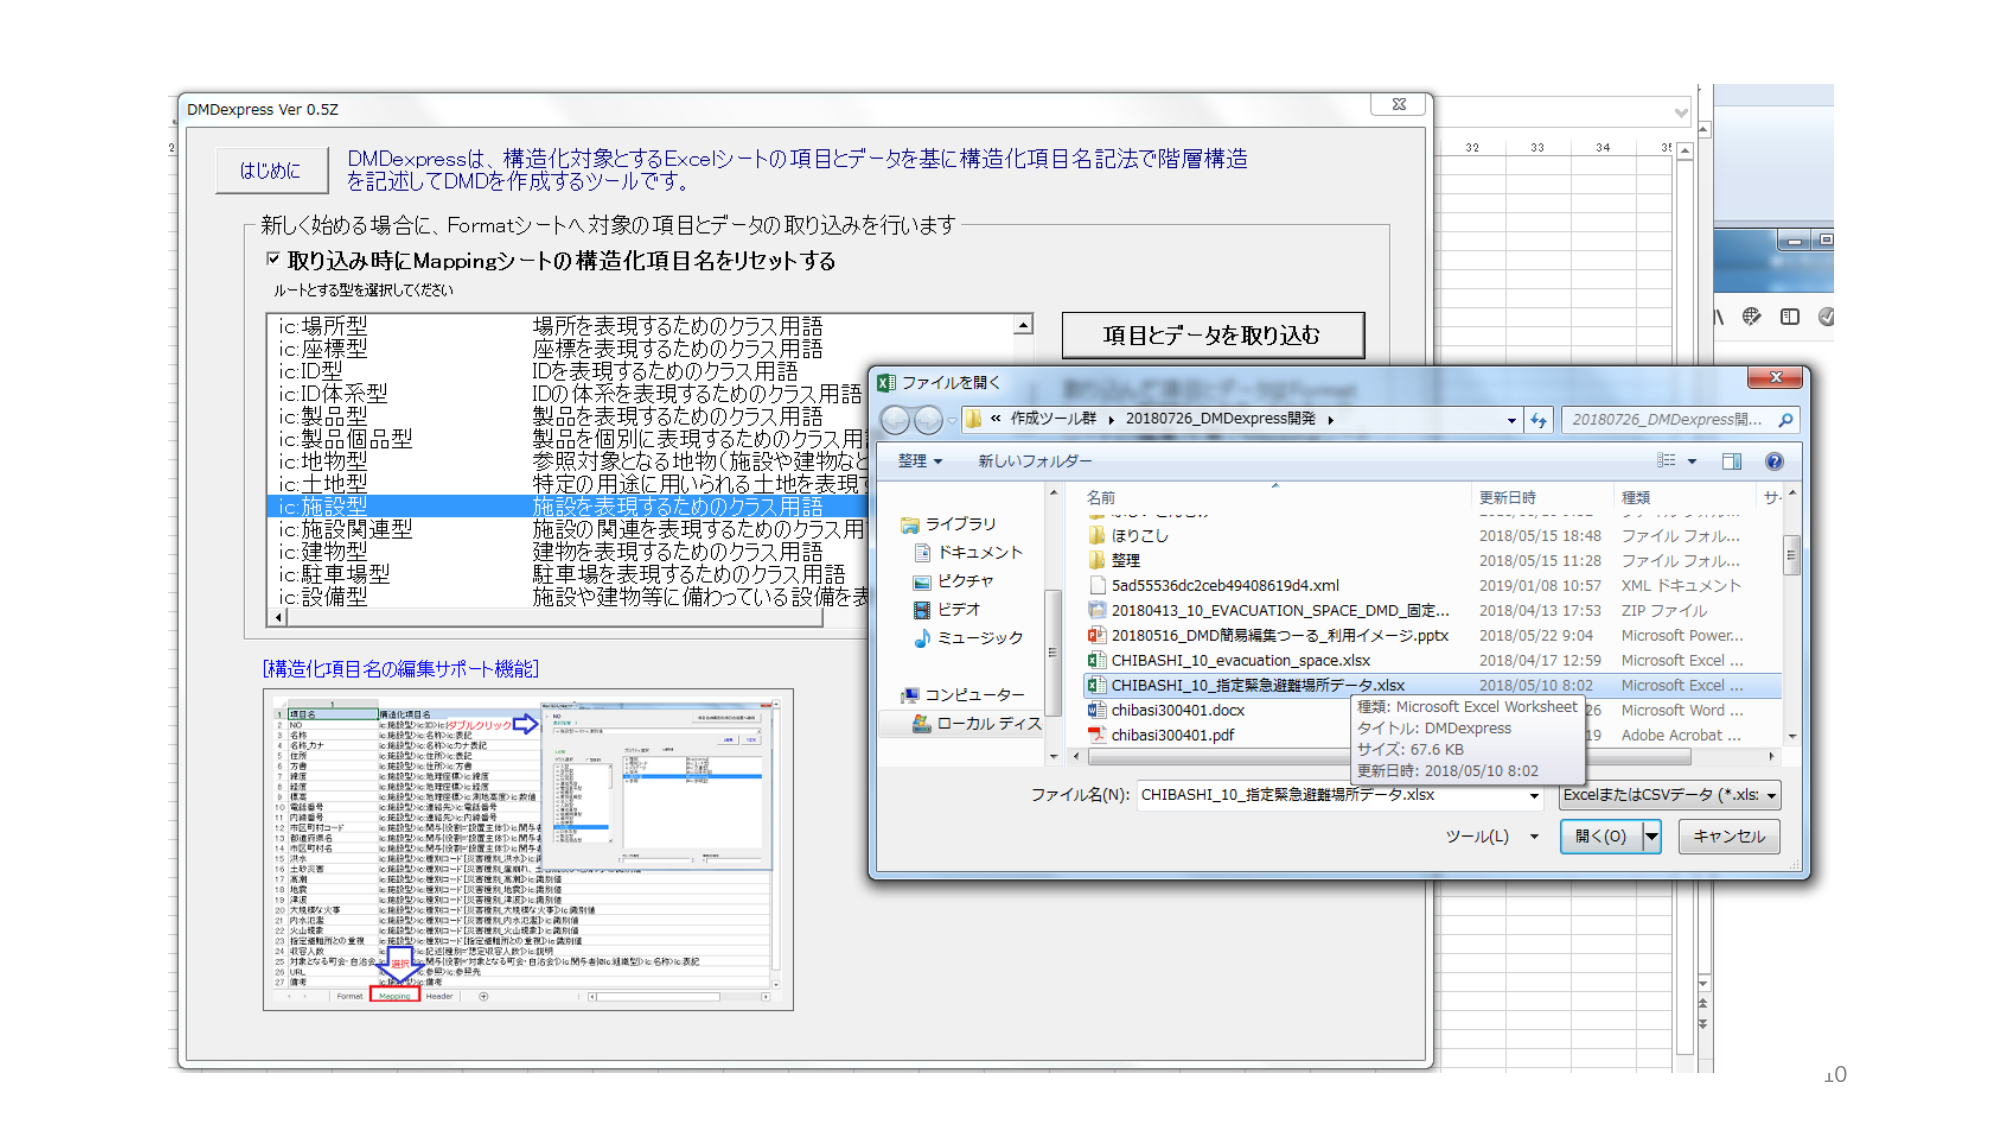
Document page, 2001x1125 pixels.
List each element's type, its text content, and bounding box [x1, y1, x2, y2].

picture [168, 84, 1834, 1073]
slide_number 10 [1412, 1042, 1863, 1103]
